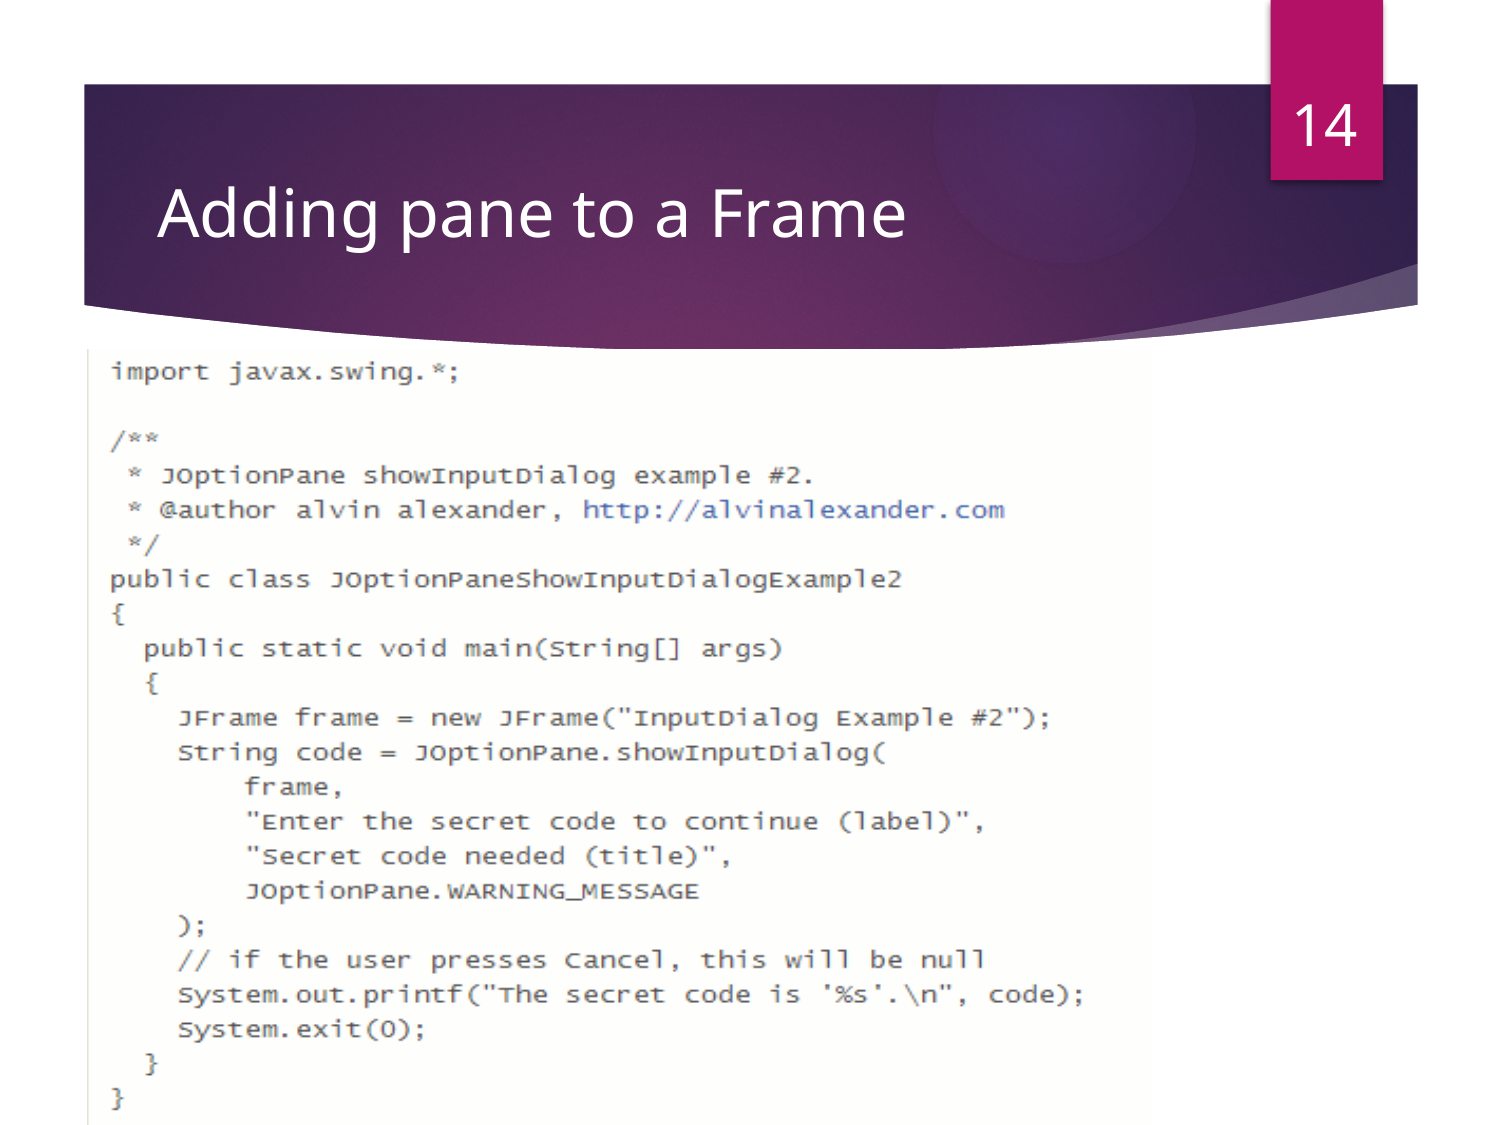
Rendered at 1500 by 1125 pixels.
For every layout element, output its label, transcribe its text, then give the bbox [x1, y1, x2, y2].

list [87, 349, 1151, 1125]
slide_number 14 [1259, 48, 1390, 175]
title Adding pane to a Frame [142, 152, 1183, 269]
